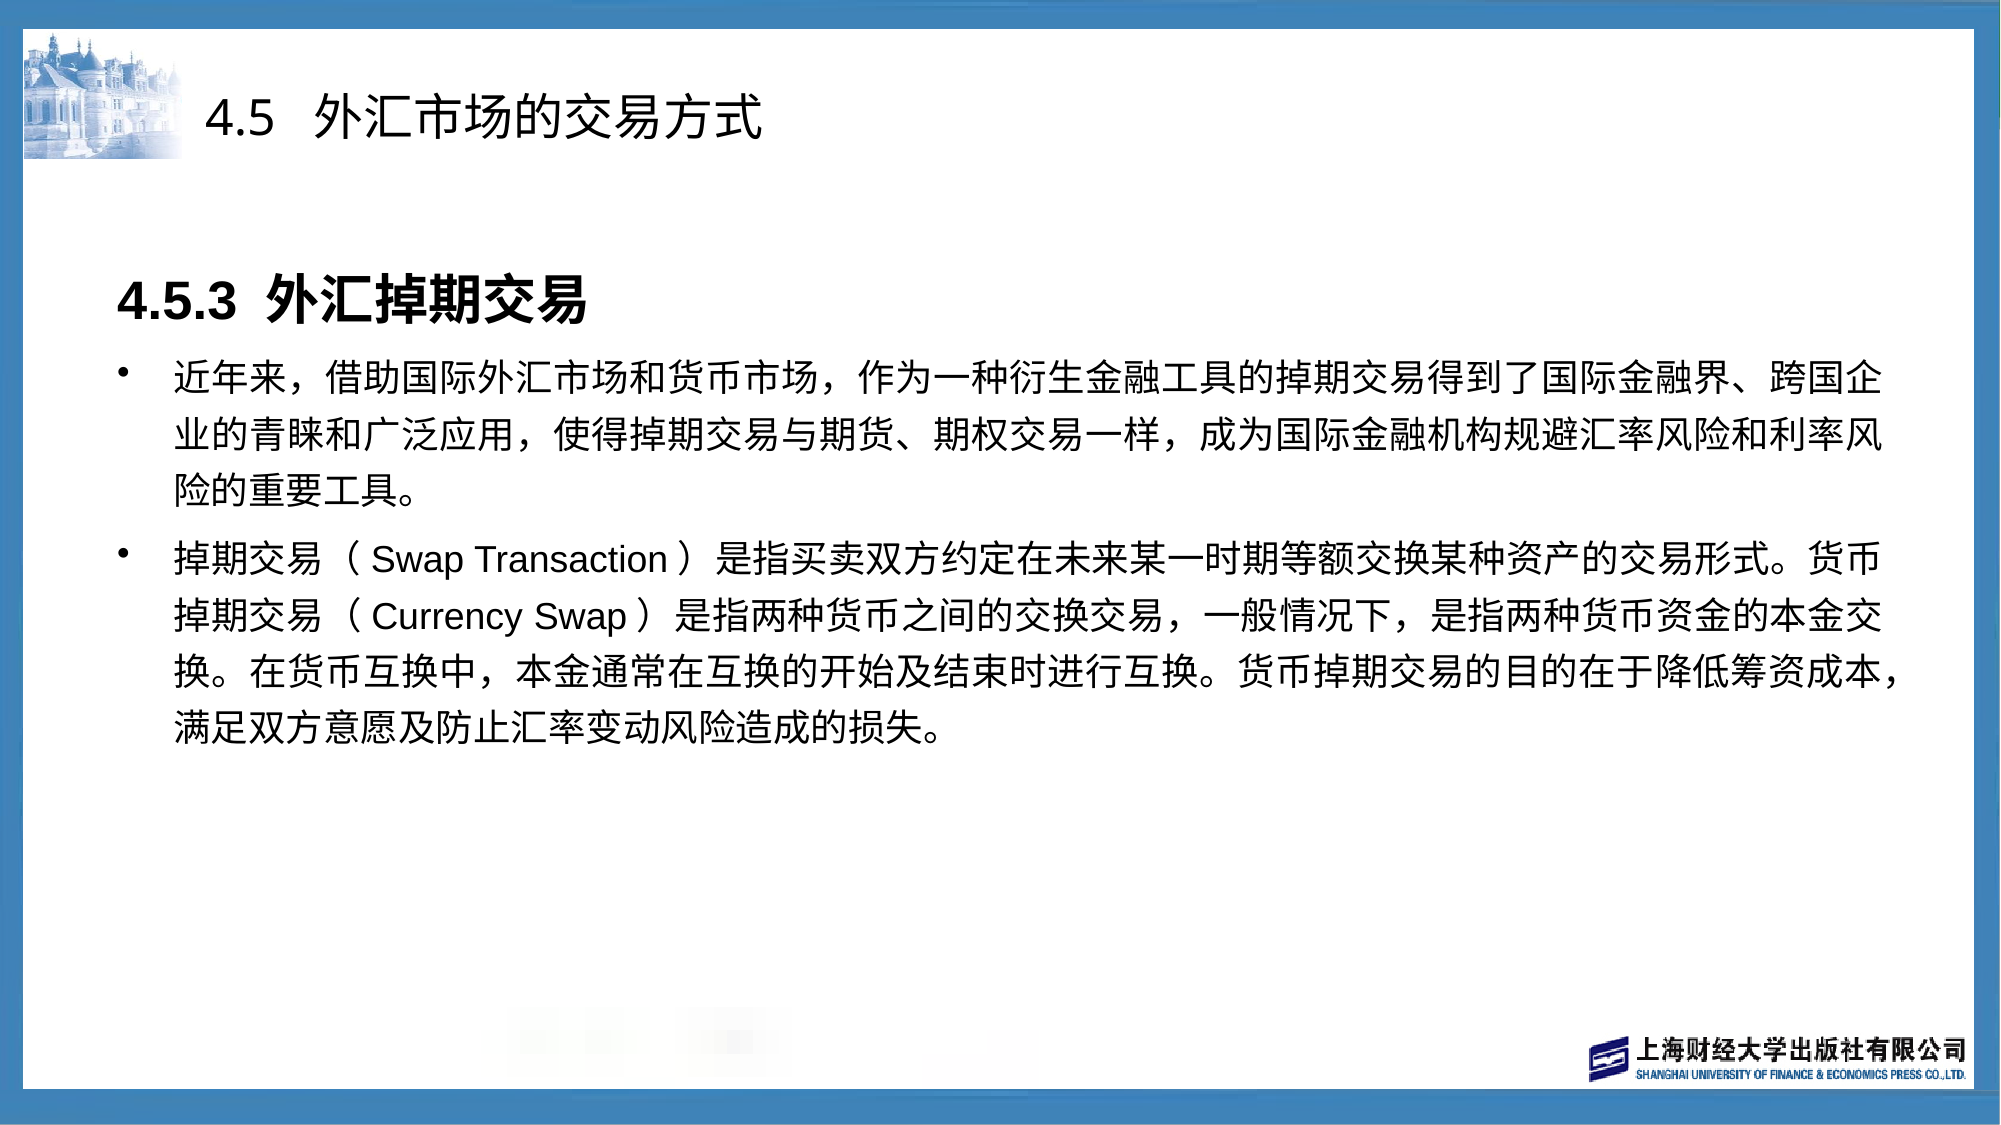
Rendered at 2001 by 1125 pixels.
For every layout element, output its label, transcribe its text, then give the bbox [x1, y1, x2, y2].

picture [0, 0, 2001, 1125]
list 4.5.3 外汇掉期交易 近年来，借助国际外汇市场和货币市场，作为一种衍生金融工具的掉期交易得到了国际金融界、跨国企业的青睐和广泛应用，使得掉期交易与期货、期权交易一样，成为国际金融机构规避汇率风险和利率风险的重要工具。 掉期交易（Swap Transaction）是指买卖双方约定在未来某一时期等额交换某种资产的交易形式。货币掉期交易（Currency Swap）是指两种货币之间的交换交易，一般情况下，是指两种货币资金的本金交换。在货币互换中，本金通常在互换的开始及结束时进行互换。货币掉期交易的目的在于降低筹资成本，满足双方意愿及防止汇率变动风险造成的损失。 [102, 241, 1898, 1065]
title 4.5 外汇市场的交易方式 [190, 64, 1547, 168]
